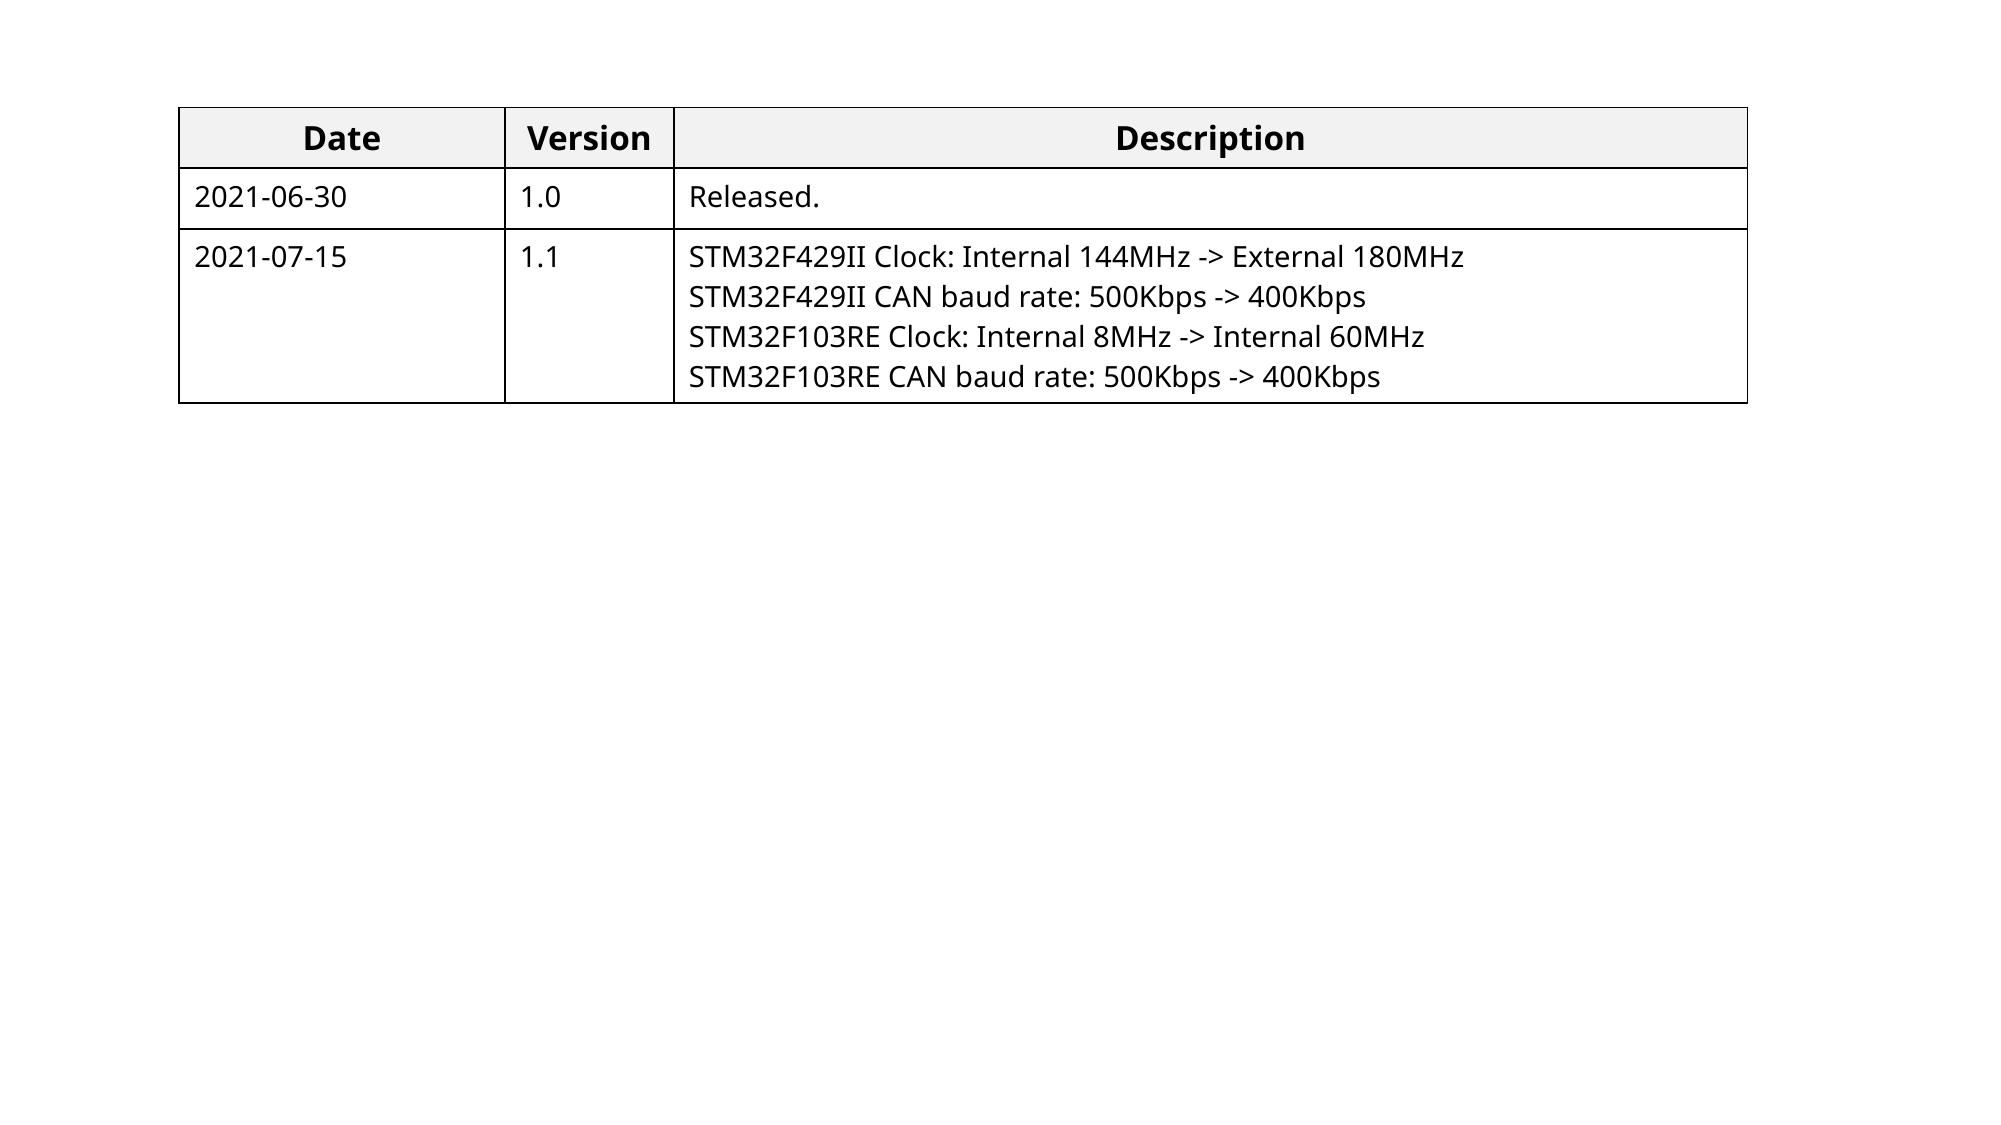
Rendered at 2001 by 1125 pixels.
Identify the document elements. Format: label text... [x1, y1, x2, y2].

table_header Description [675, 108, 1747, 167]
table_cell STM32F429II Clock: Internal 144MHz -> External 180MHz STM32F429II CAN baud rate: 500Kbps -> 400Kbps STM32F103RE Clock: Internal 8MHz -> Internal 60MHz STM32F103RE CAN baud rate: 500Kbps -> 400Kbps [675, 230, 1747, 402]
table_header Version [506, 108, 673, 167]
table_cell 1.1 [506, 230, 673, 402]
table_header Date [180, 108, 504, 167]
table_cell 2021-06-30 [180, 169, 504, 228]
table_cell 1.0 [506, 169, 673, 228]
table_cell 2021-07-15 [180, 230, 504, 402]
table_cell Released. [675, 169, 1747, 228]
